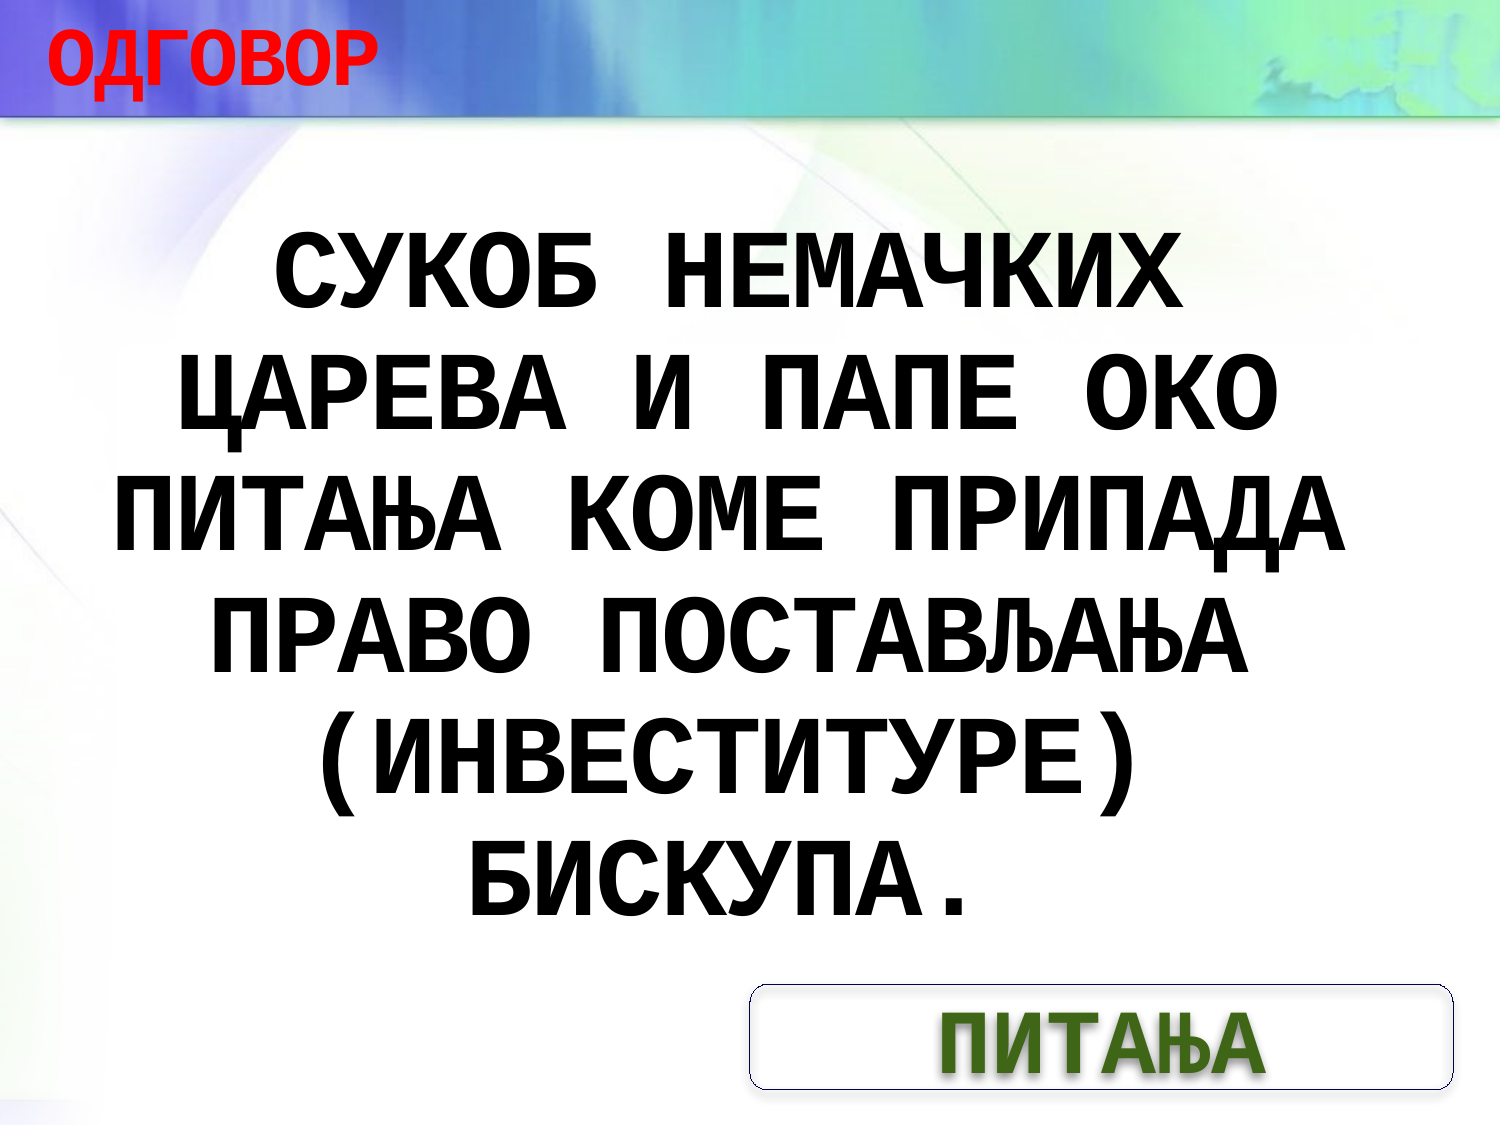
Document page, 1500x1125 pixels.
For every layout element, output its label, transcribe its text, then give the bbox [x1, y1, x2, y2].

text_box ОДГОВОР [46, 0, 774, 118]
title СУКОБ НЕМАЧКИХ ЦАРЕВА И ПАПЕ ОКО ПИТАЊА КОМЕ ПРИПАДА ПРАВО ПОСТАВЉАЊА (ИНВЕСТИТУРЕ) БИСКУПА. [58, 351, 1395, 799]
picture [0, 213, 1500, 1125]
text_box ПИТАЊА [749, 984, 1454, 1090]
text_box ПИТАЊА [0, 0, 1500, 213]
